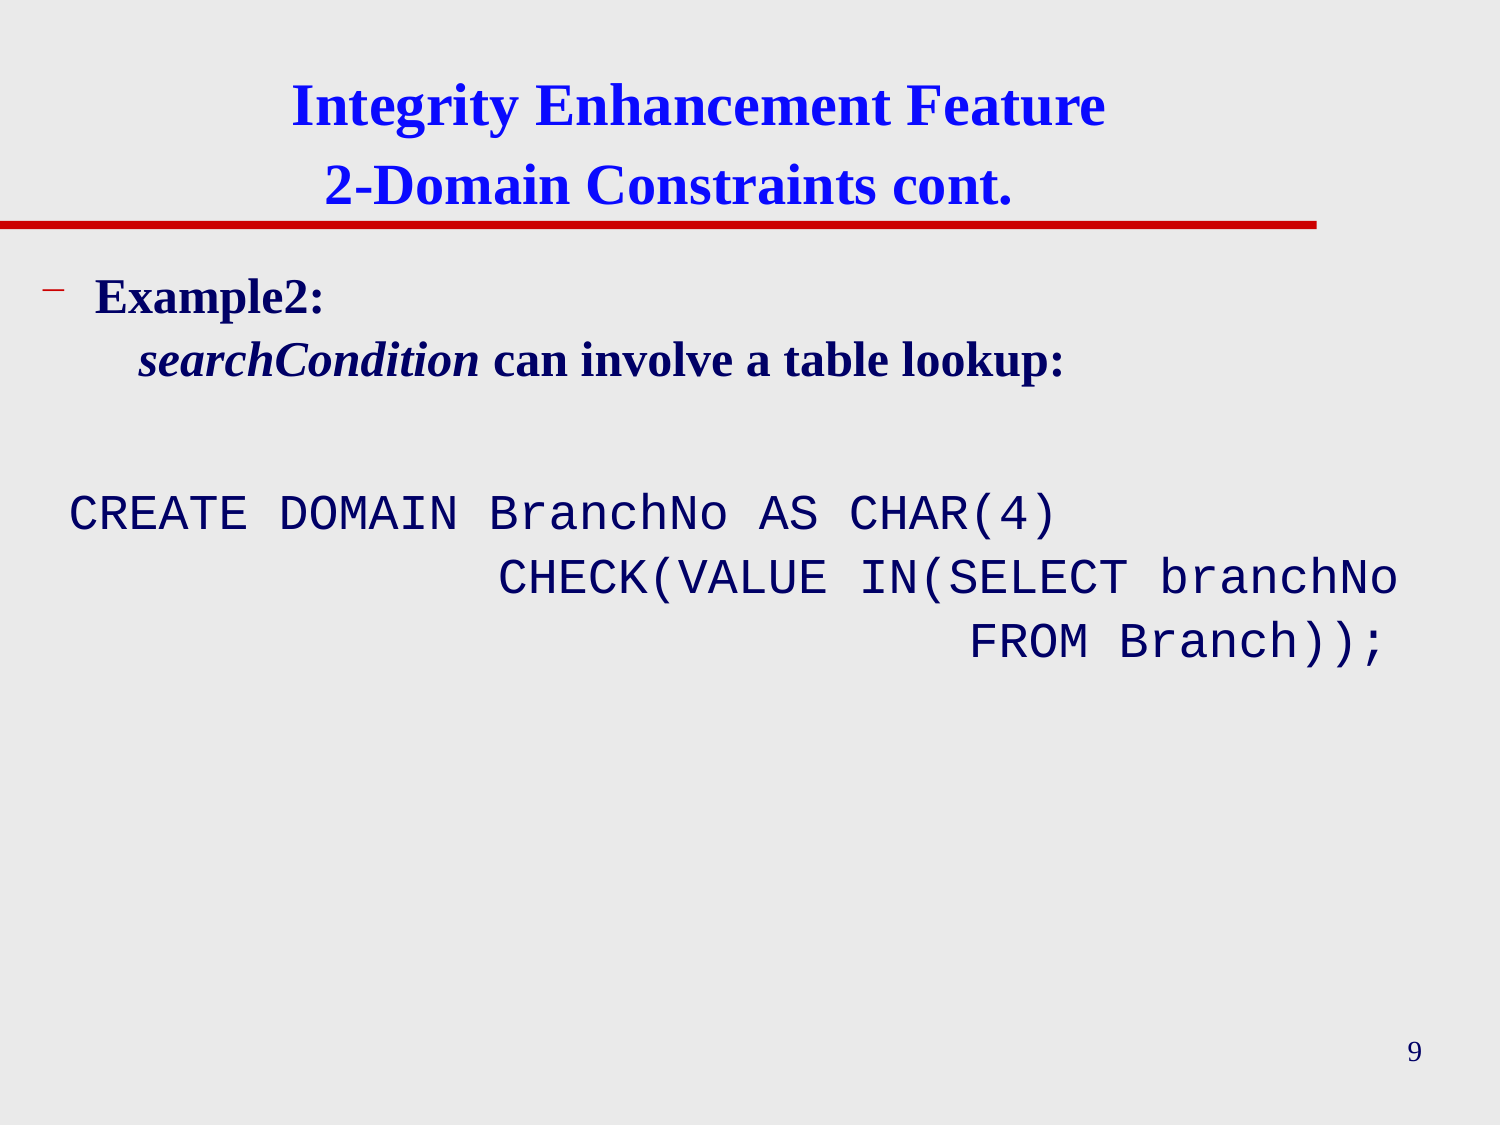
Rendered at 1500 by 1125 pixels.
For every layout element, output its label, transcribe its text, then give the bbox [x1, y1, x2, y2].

list Example2: searchCondition can involve a table lookup: CREATE DOMAIN BranchNo AS CHAR(4) CHECK(VALUE IN(SELECT branchNo FROM Branch)); [23, 255, 1415, 931]
title Integrity Enhancement Feature 2-Domain Constraints cont. [62, 43, 1338, 226]
slide_number 9 [1124, 1012, 1438, 1088]
